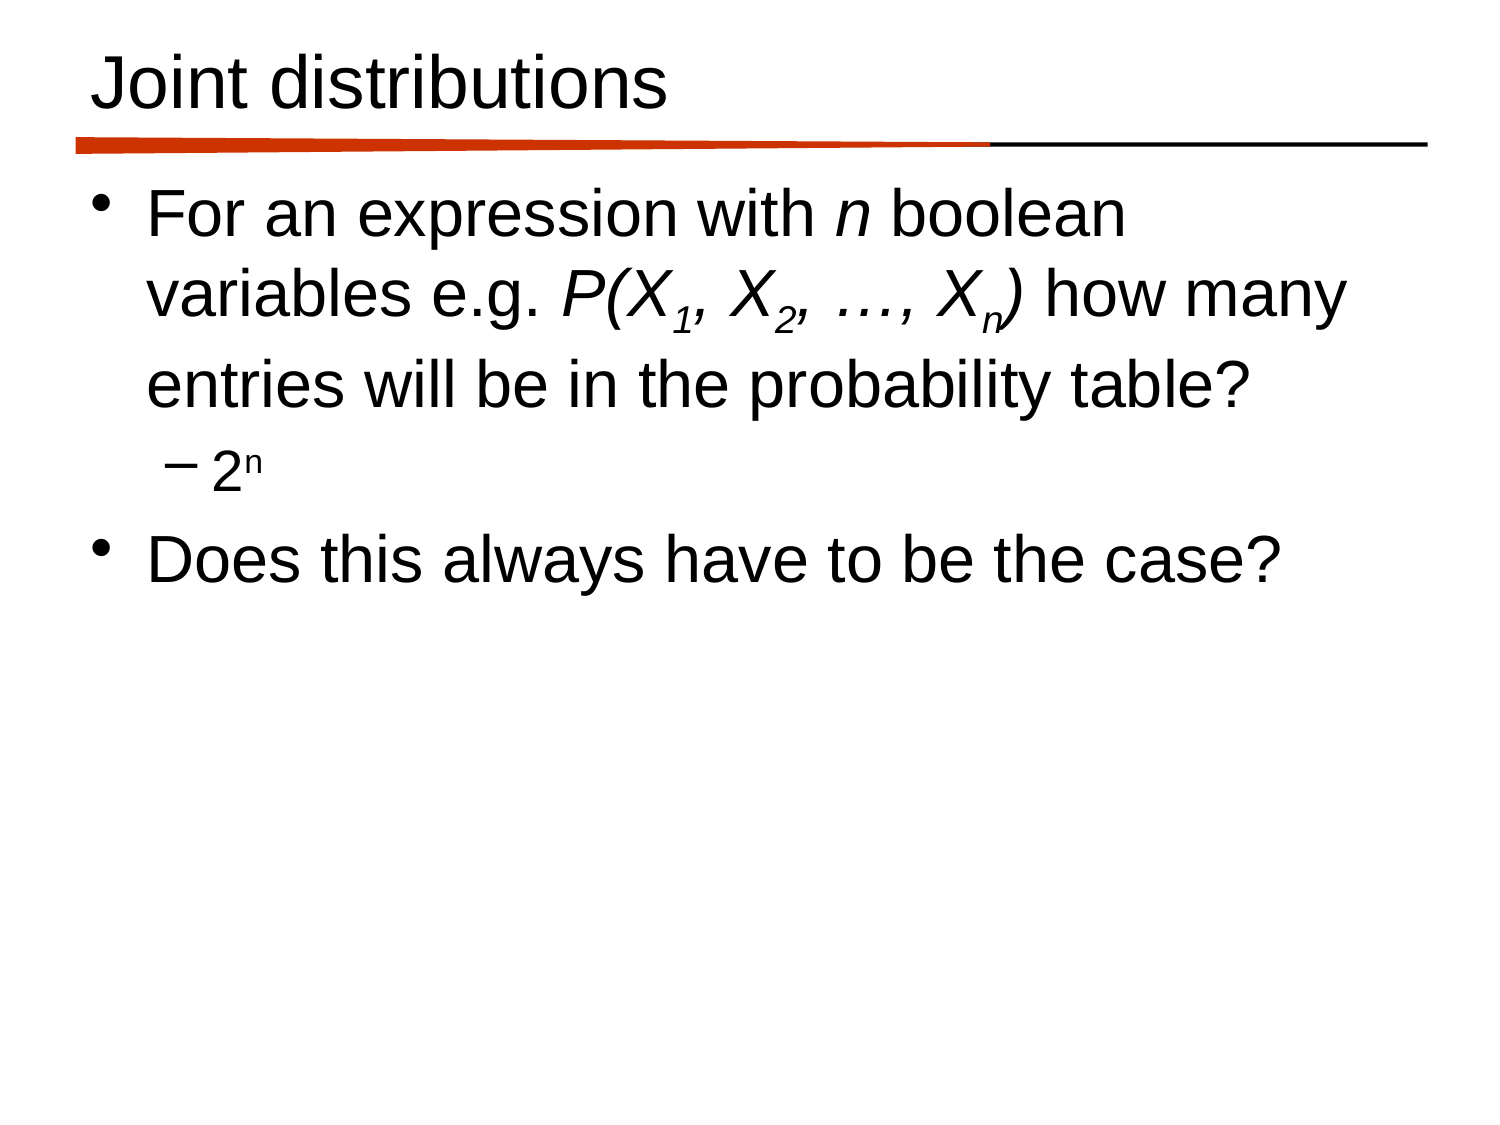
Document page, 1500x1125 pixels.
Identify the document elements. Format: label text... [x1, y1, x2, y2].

list For an expression with n boolean variables e.g. P(X1, X2, …, Xn) how many entries will be in the probability table? 2n Does this always have to be the case? [74, 162, 1426, 1006]
title Joint distributions [74, 24, 1426, 133]
